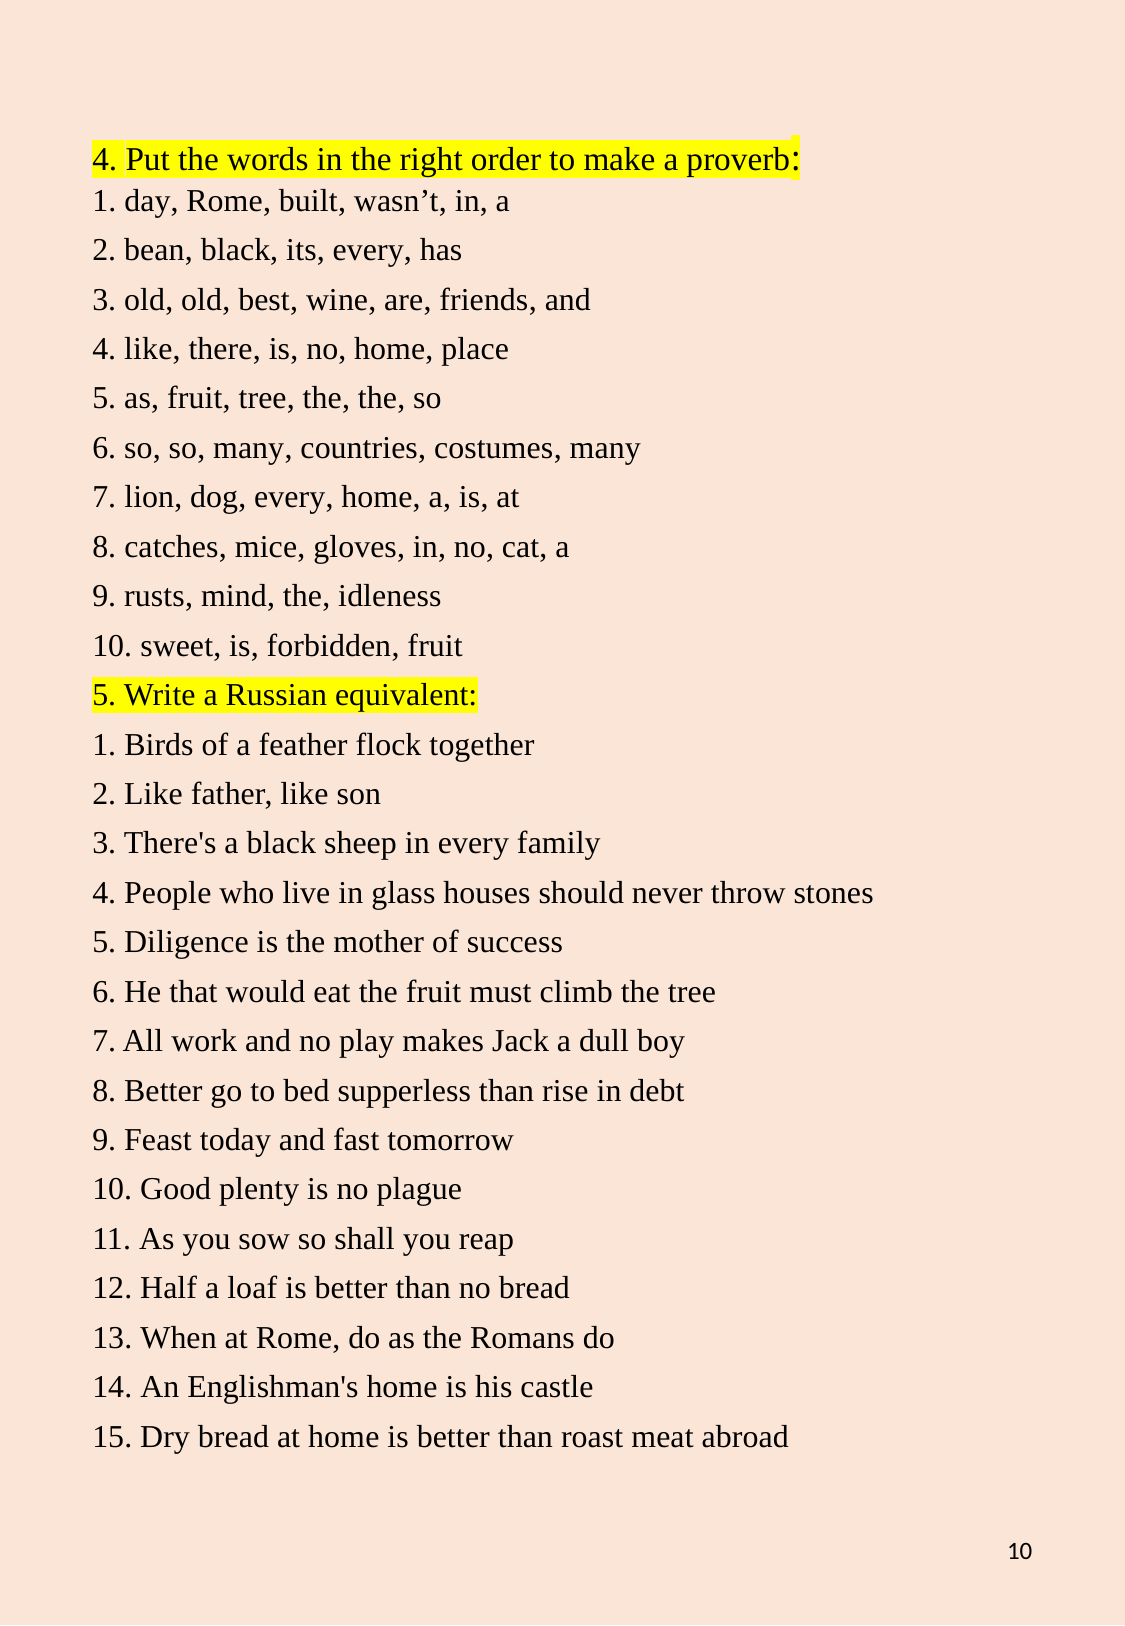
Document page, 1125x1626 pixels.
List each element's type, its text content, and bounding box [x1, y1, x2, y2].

slide_number 10 [794, 1506, 1048, 1593]
list 1. day, Rome, built, wasn’t, in, a 2. bean, black, its, every, has 3. old, old, best, wine, are, friends, and 4. like, there, is, no, home, place 5. as, fruit, tree, the, the, so 6. so, so, many, countries, costumes, many 7. lion, dog, every, home, a, is, at 8. catches, mice, gloves, in, no, cat, a 9. rusts, mind, the, idleness 10. sweet, is, forbidden, fruit 5. Write a Russian equivalent: 1. Birds of a feather flock together 2. Like father, like son 3. There's a black sheep in every family 4. People who live in glass houses should never throw stones 5. Diligence is the mother of success 6. He that would eat the fruit must climb the tree 7. All work and no play makes Jack a dull boy 8. Better go to bed supperless than rise in debt 9. Feast today and fast tomorrow 10. Good plenty is no plague 11. As you sow so shall you reap 12. Half a loaf is better than no bread 13. When at Rome, do as the Romans do 14. An Englishman's home is his castle 15. Dry bread at home is better than roast meat abroad [77, 176, 1048, 1464]
title 4. Put the words in the right order to make a proverb: [77, 86, 1048, 176]
